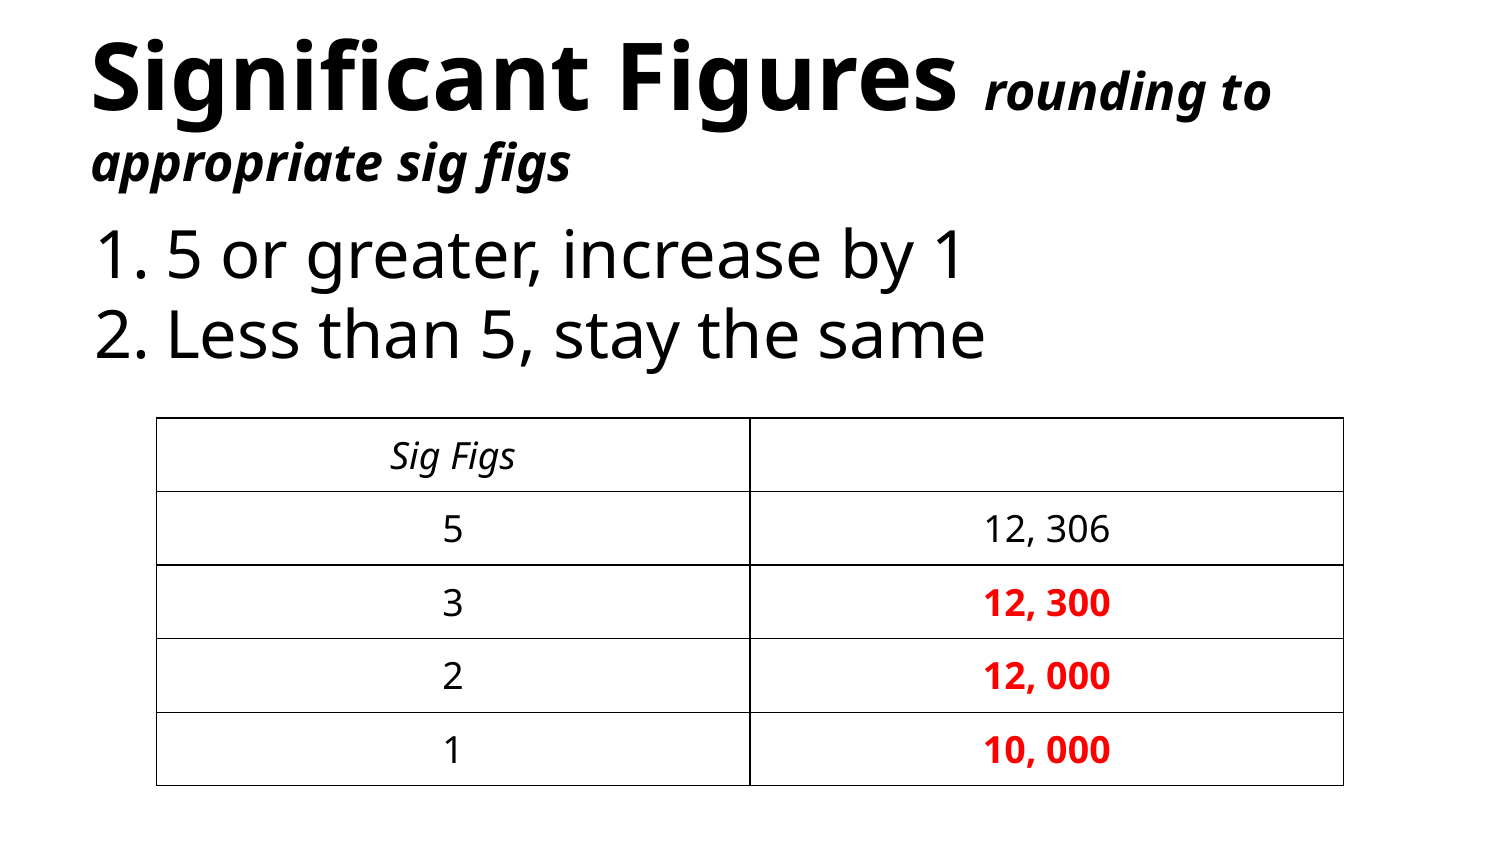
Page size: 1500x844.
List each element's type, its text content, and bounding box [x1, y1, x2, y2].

table_cell 12, 300 [751, 566, 1343, 638]
table_cell 3 [157, 566, 749, 638]
table_cell 5 [157, 492, 749, 564]
table_cell 10, 000 [751, 713, 1343, 785]
table_cell 12, 306 [751, 492, 1343, 564]
table_cell 12, 000 [751, 639, 1343, 712]
table_header Sig Figs [157, 419, 749, 491]
table_header [751, 419, 1343, 491]
table_cell 1 [157, 713, 749, 785]
title Significant Figures rounding to appropriate sig figs [75, 33, 1475, 175]
table_cell 2 [157, 639, 749, 712]
list 5 or greater, increase by 1 Less than 5, stay the same [75, 196, 1425, 754]
